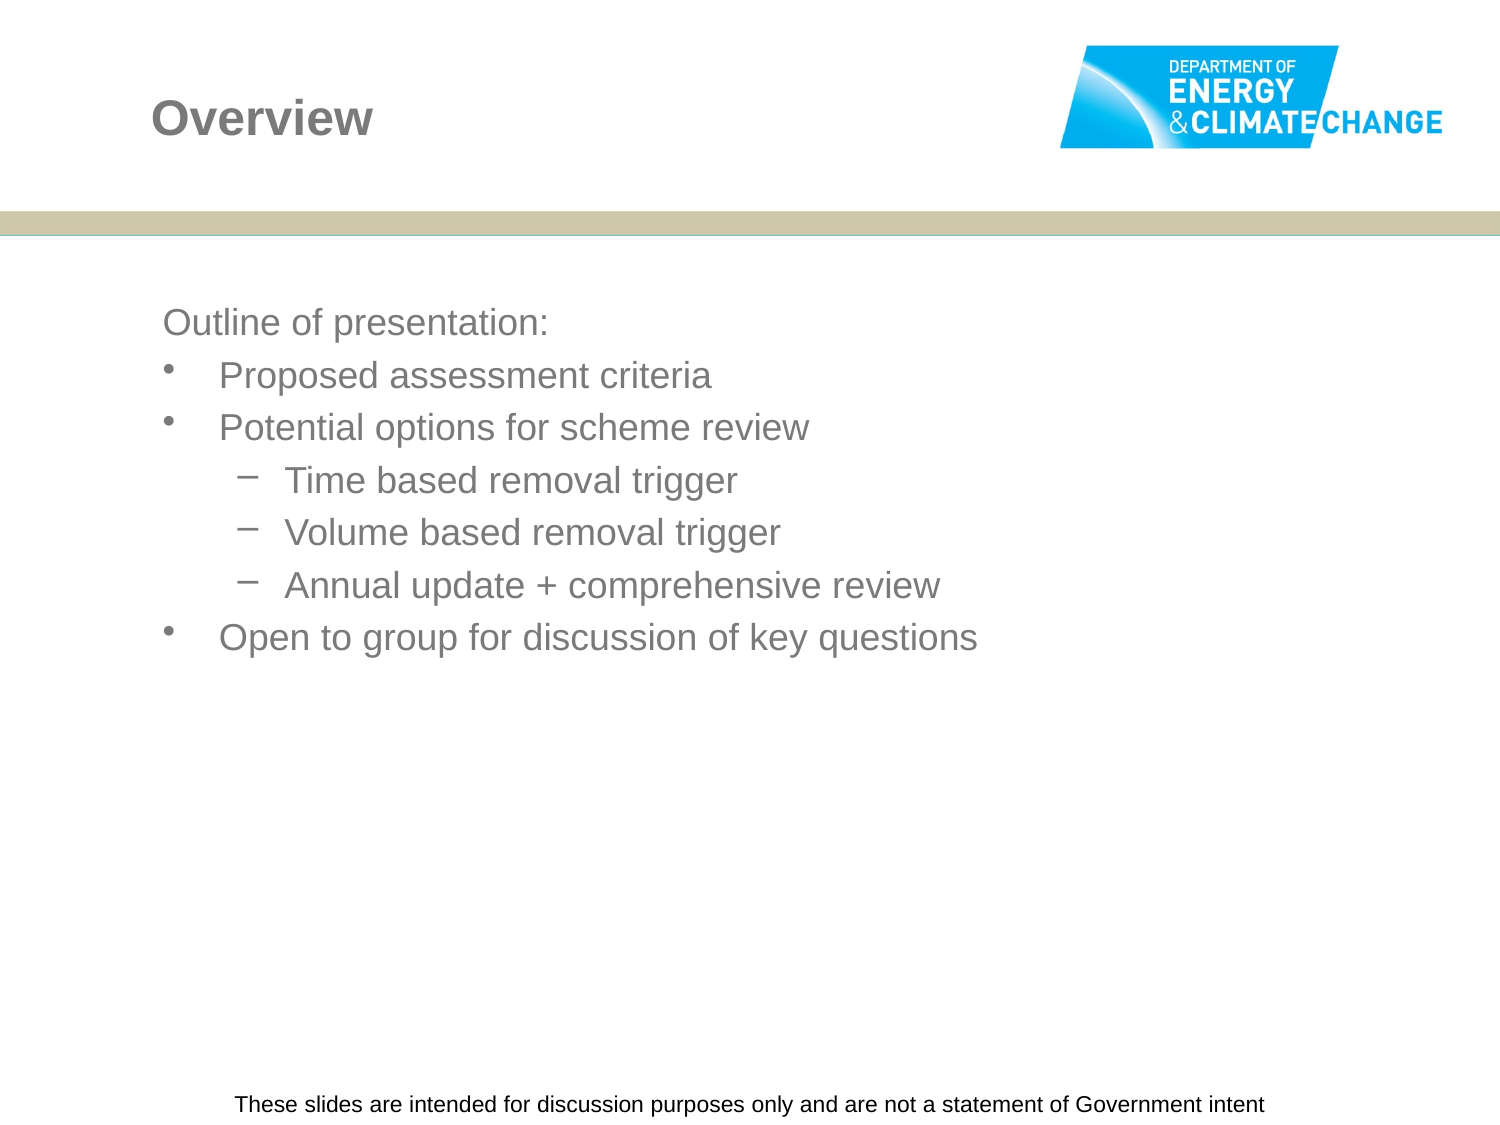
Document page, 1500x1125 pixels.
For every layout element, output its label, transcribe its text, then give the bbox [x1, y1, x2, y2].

title Overview [135, 77, 1022, 162]
text_box These slides are intended for discussion purposes only and are not a statement of Government intent [0, 1082, 1500, 1125]
picture [0, 0, 1500, 236]
list Outline of presentation: Proposed assessment criteria Potential options for scheme review Time based removal trigger Volume based removal trigger Annual update + comprehensive review Open to group for discussion of key questions [147, 290, 1377, 953]
